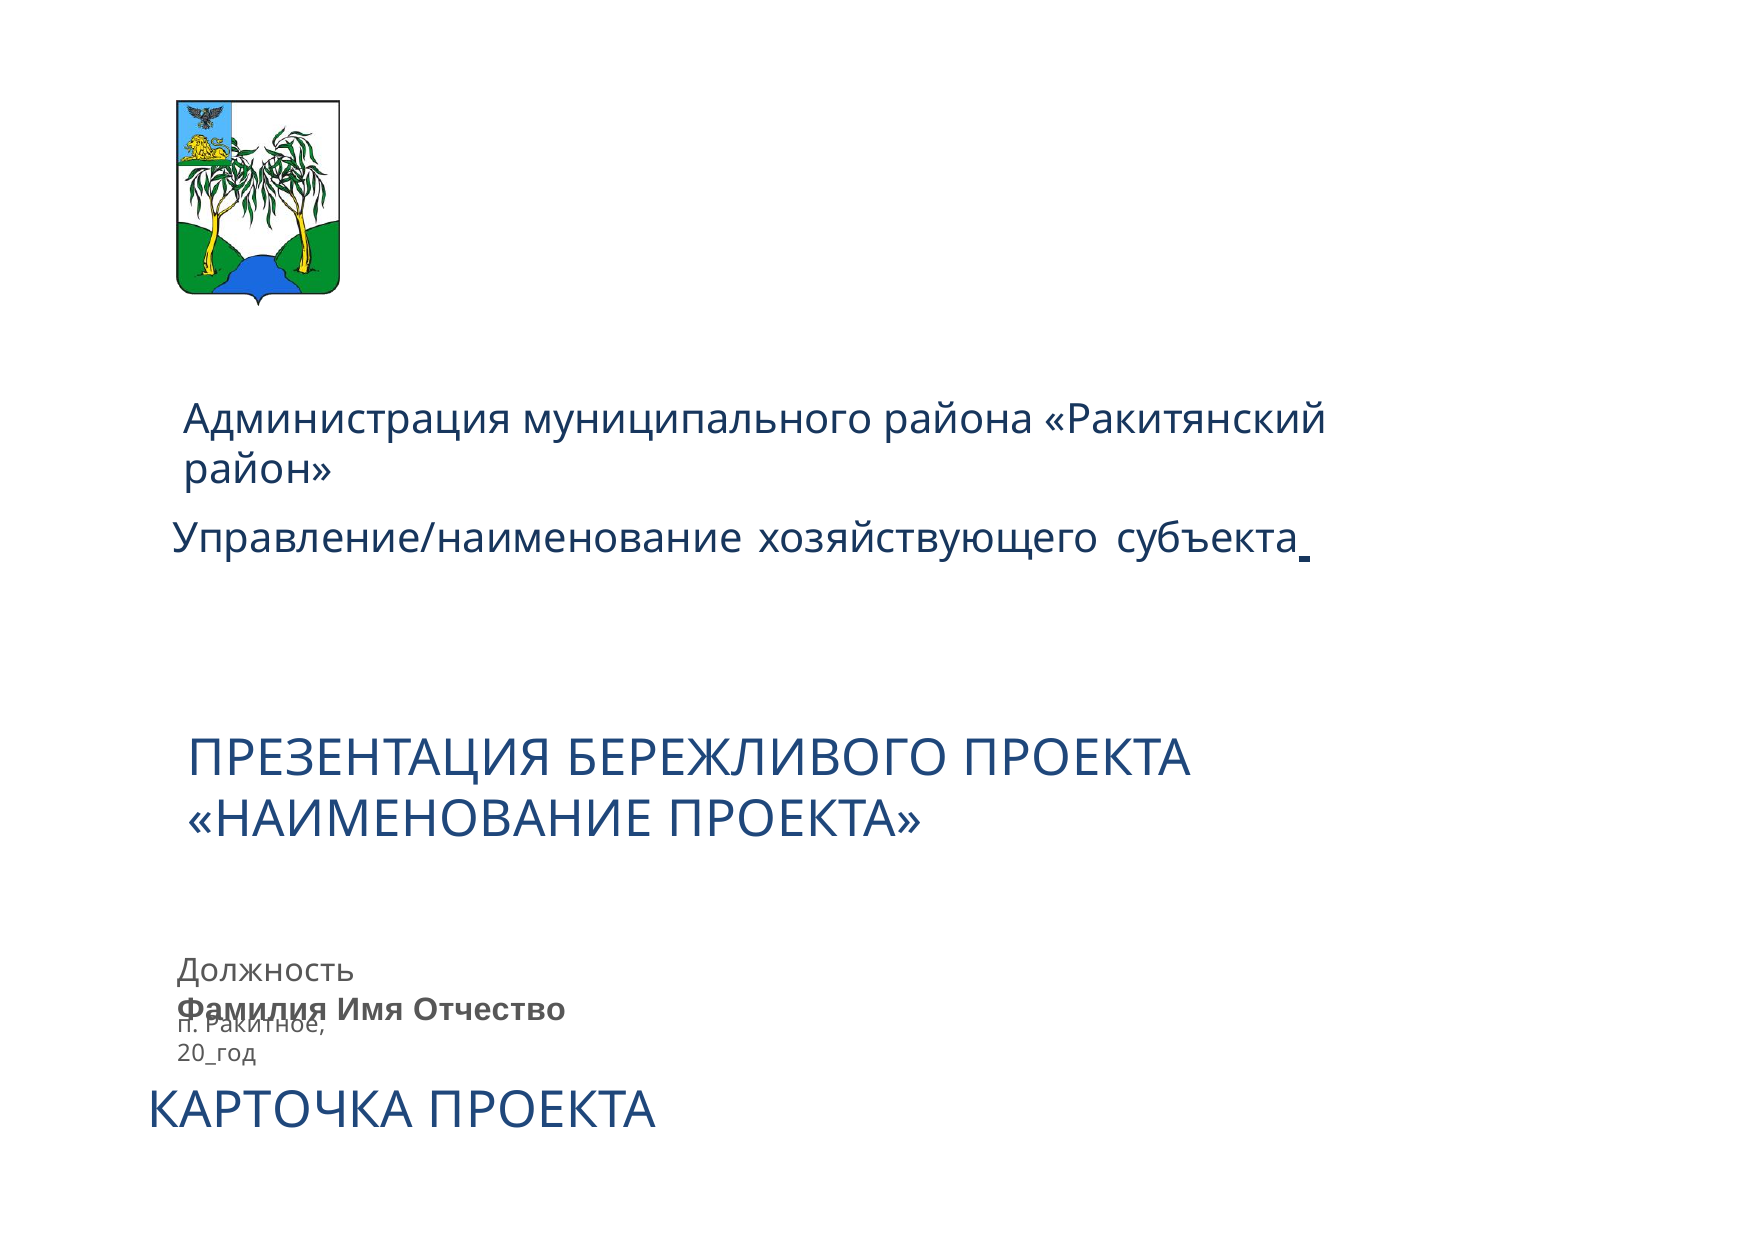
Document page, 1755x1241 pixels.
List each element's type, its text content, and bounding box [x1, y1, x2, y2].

text_box Администрация муниципального района «Ракитянский район» Управление/наименование хозяйствующего субъекта ПРЕЗЕНТАЦИЯ БЕРЕЖЛИВОГО ПРОЕКТА «НАИМЕНОВАНИЕ ПРОЕКТА» Должность Фамилия Имя Отчество [116, 251, 1411, 1027]
text_box п. Ракитное, 20_год [174, 1005, 410, 1067]
picture [176, 100, 341, 306]
text_box КАРТОЧКА ПРОЕКТА [145, 1073, 691, 1138]
